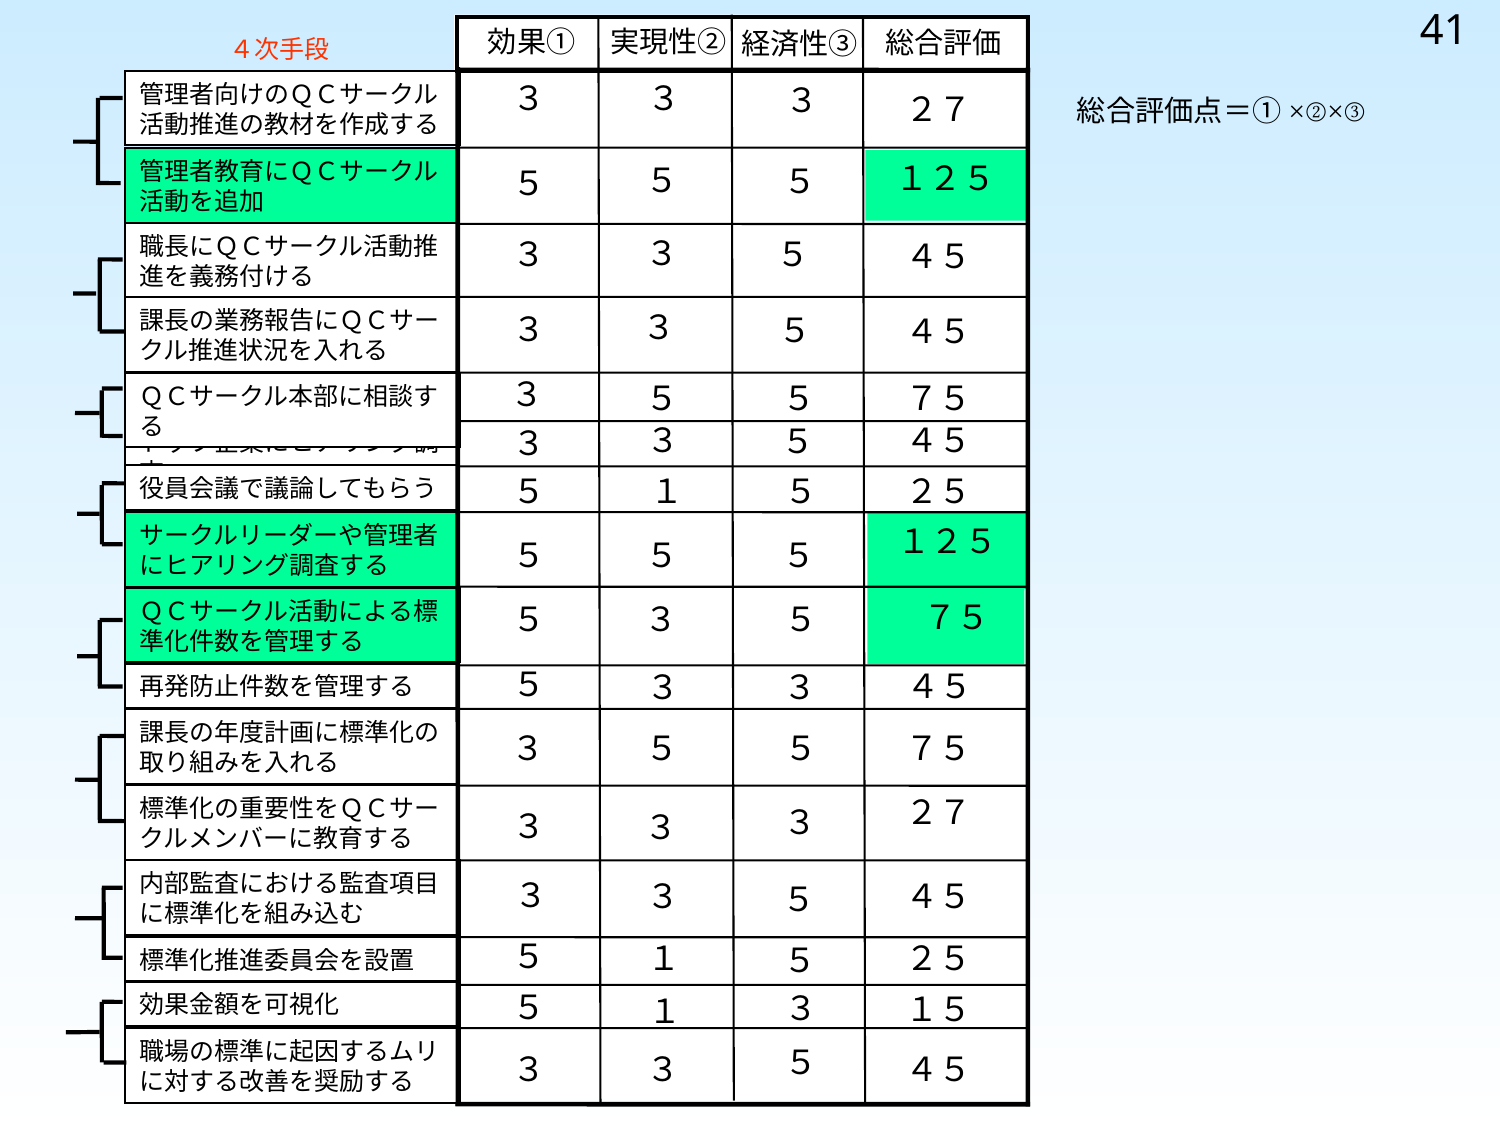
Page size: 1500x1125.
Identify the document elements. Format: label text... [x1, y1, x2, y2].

text_box 41 [1382, 0, 1500, 61]
text_box 総合評価点＝①×②×③ [1033, 85, 1438, 135]
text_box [65, 14, 1029, 1106]
